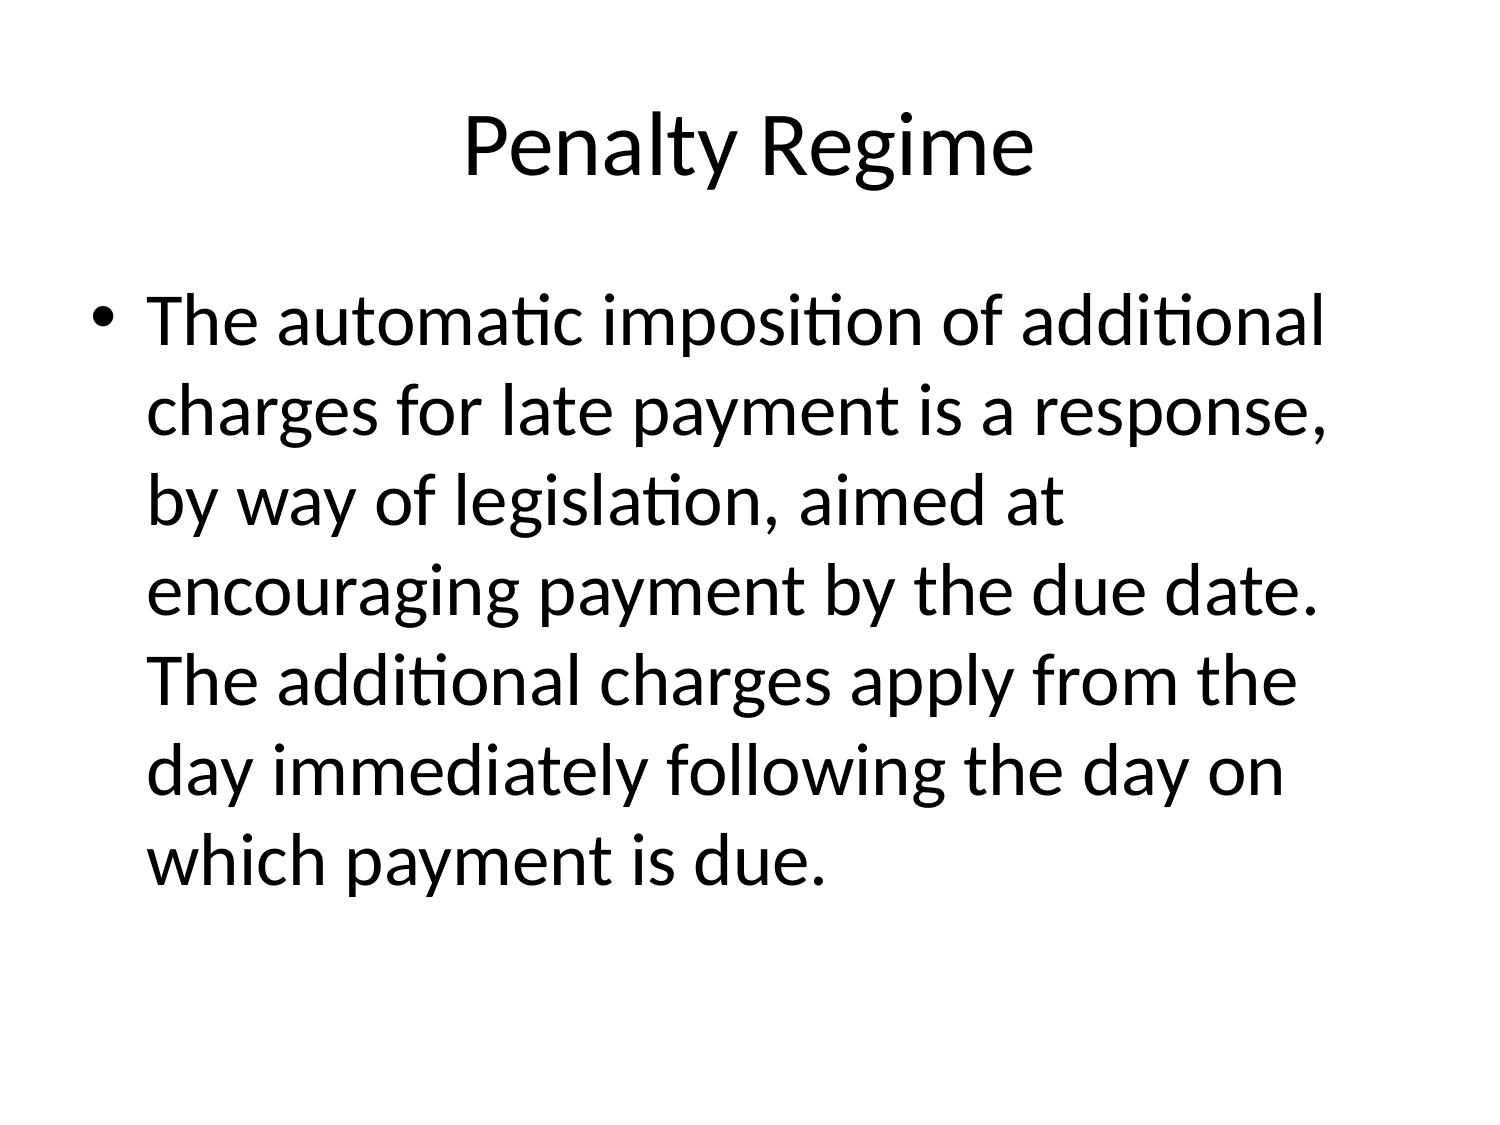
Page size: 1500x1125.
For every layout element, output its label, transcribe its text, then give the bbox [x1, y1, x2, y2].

title Penalty Regime [75, 45, 1425, 233]
list The automatic imposition of additional charges for late payment is a response, by way of legislation, aimed at encouraging payment by the due date. The additional charges apply from the day immediately following the day on which payment is due. [75, 262, 1425, 1005]
